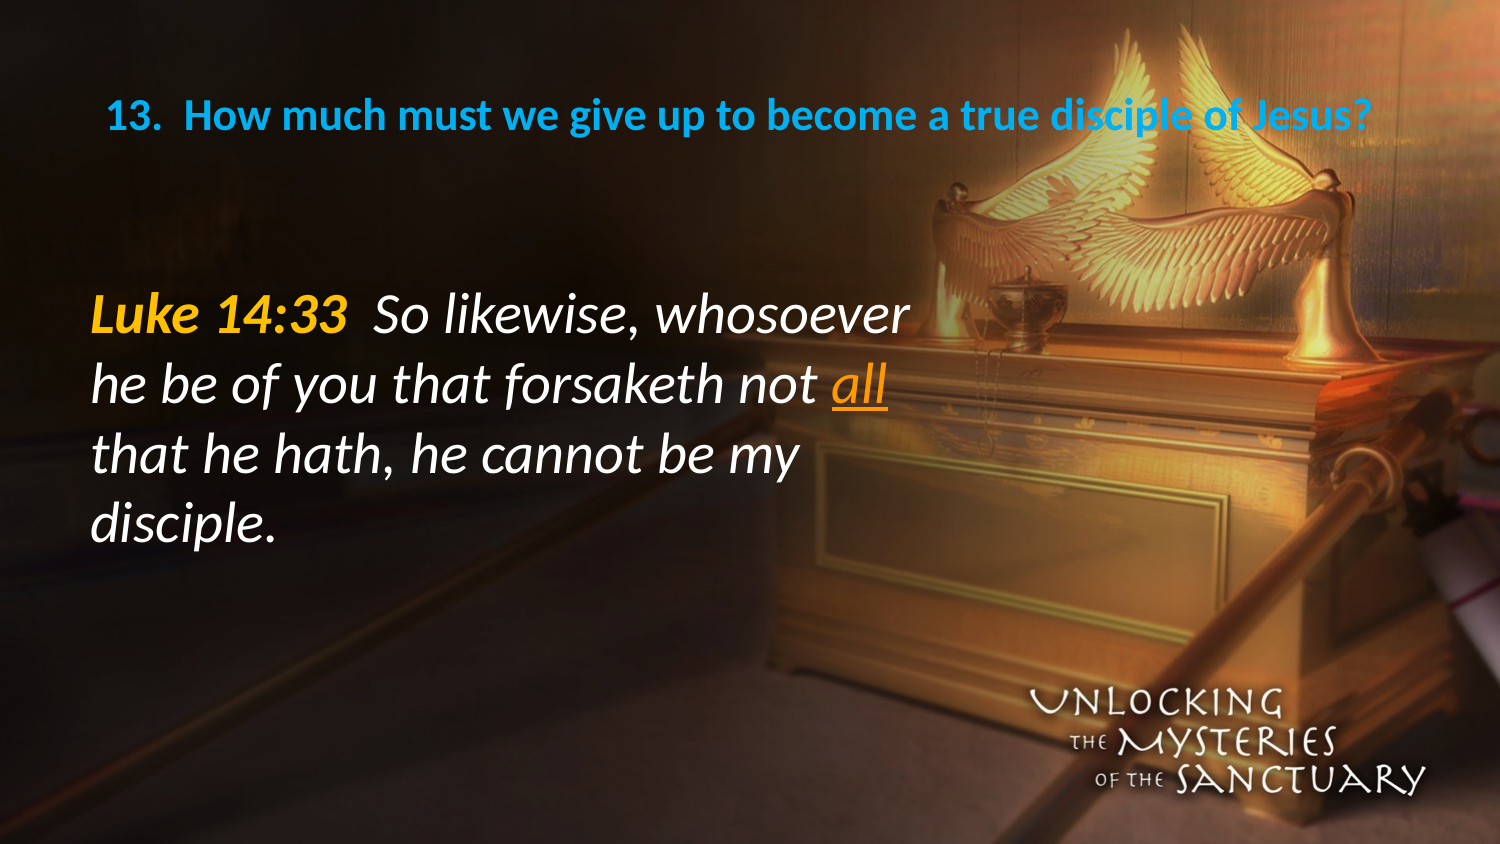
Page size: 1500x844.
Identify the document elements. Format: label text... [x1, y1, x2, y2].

title 13. How much must we give up to become a true disciple of Jesus? [75, 33, 1425, 175]
picture [0, 0, 1500, 844]
list Luke 14:33 So likewise, whosoever he be of you that forsaketh not all that he hath, he cannot be my disciple. [75, 267, 944, 754]
